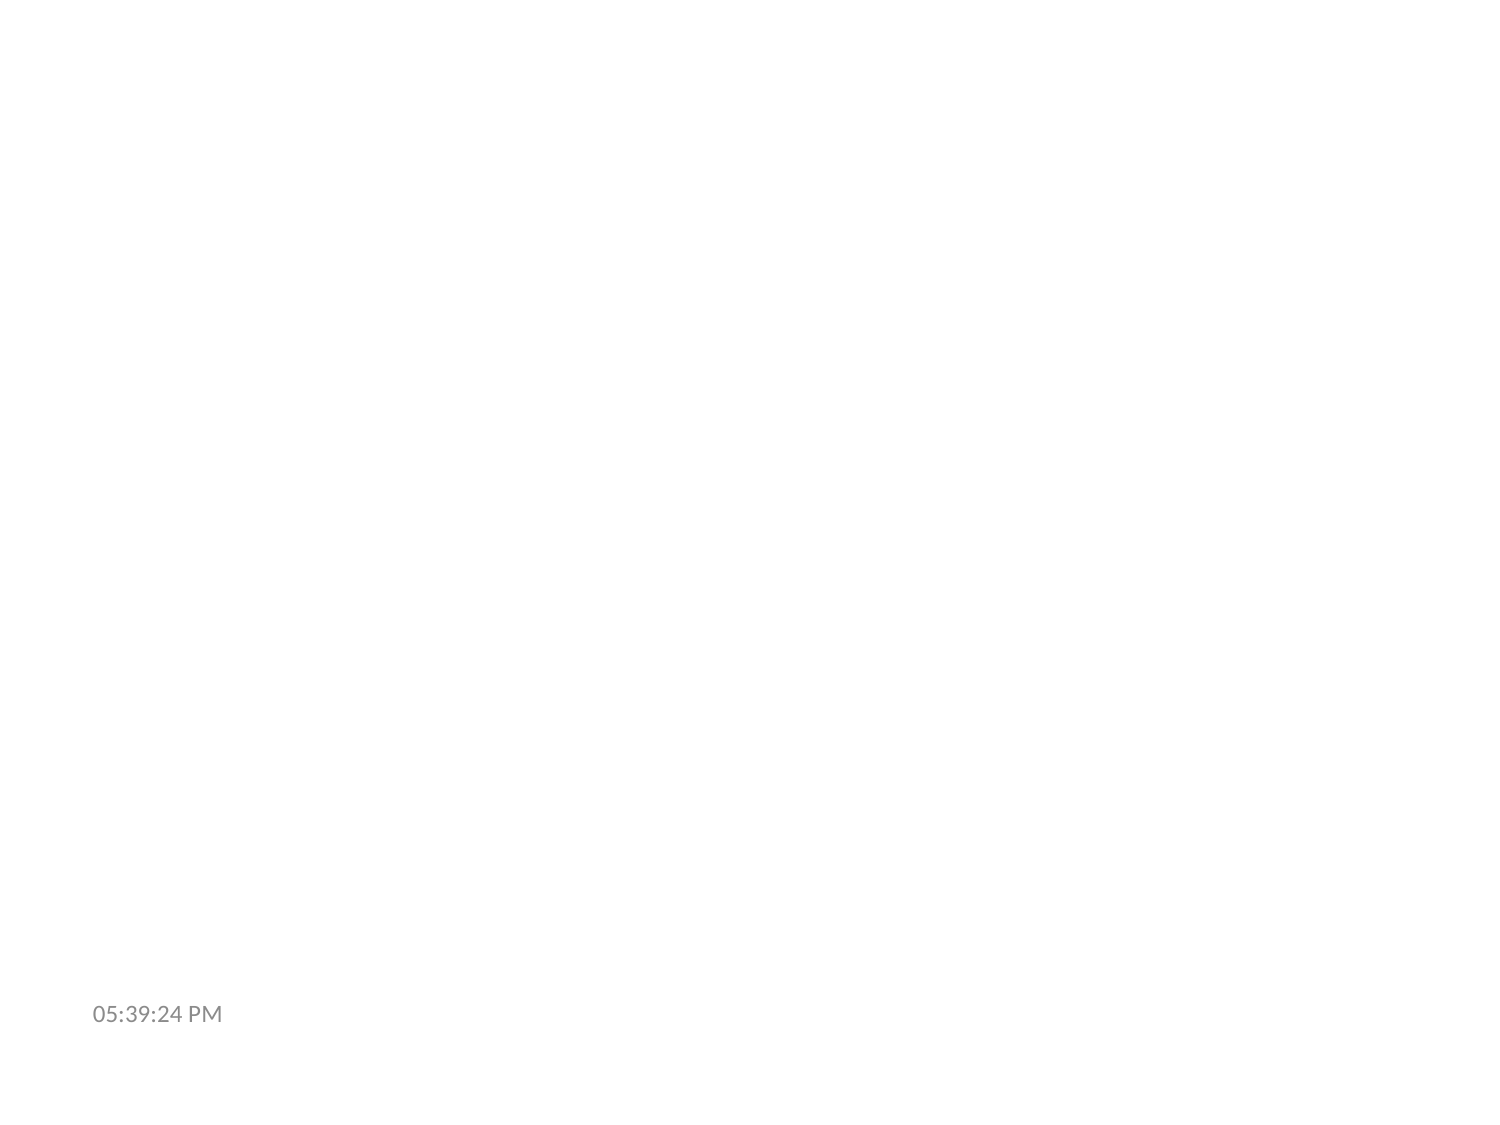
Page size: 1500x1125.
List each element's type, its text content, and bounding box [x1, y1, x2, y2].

text_box 3:35:09 PM [77, 982, 428, 1043]
